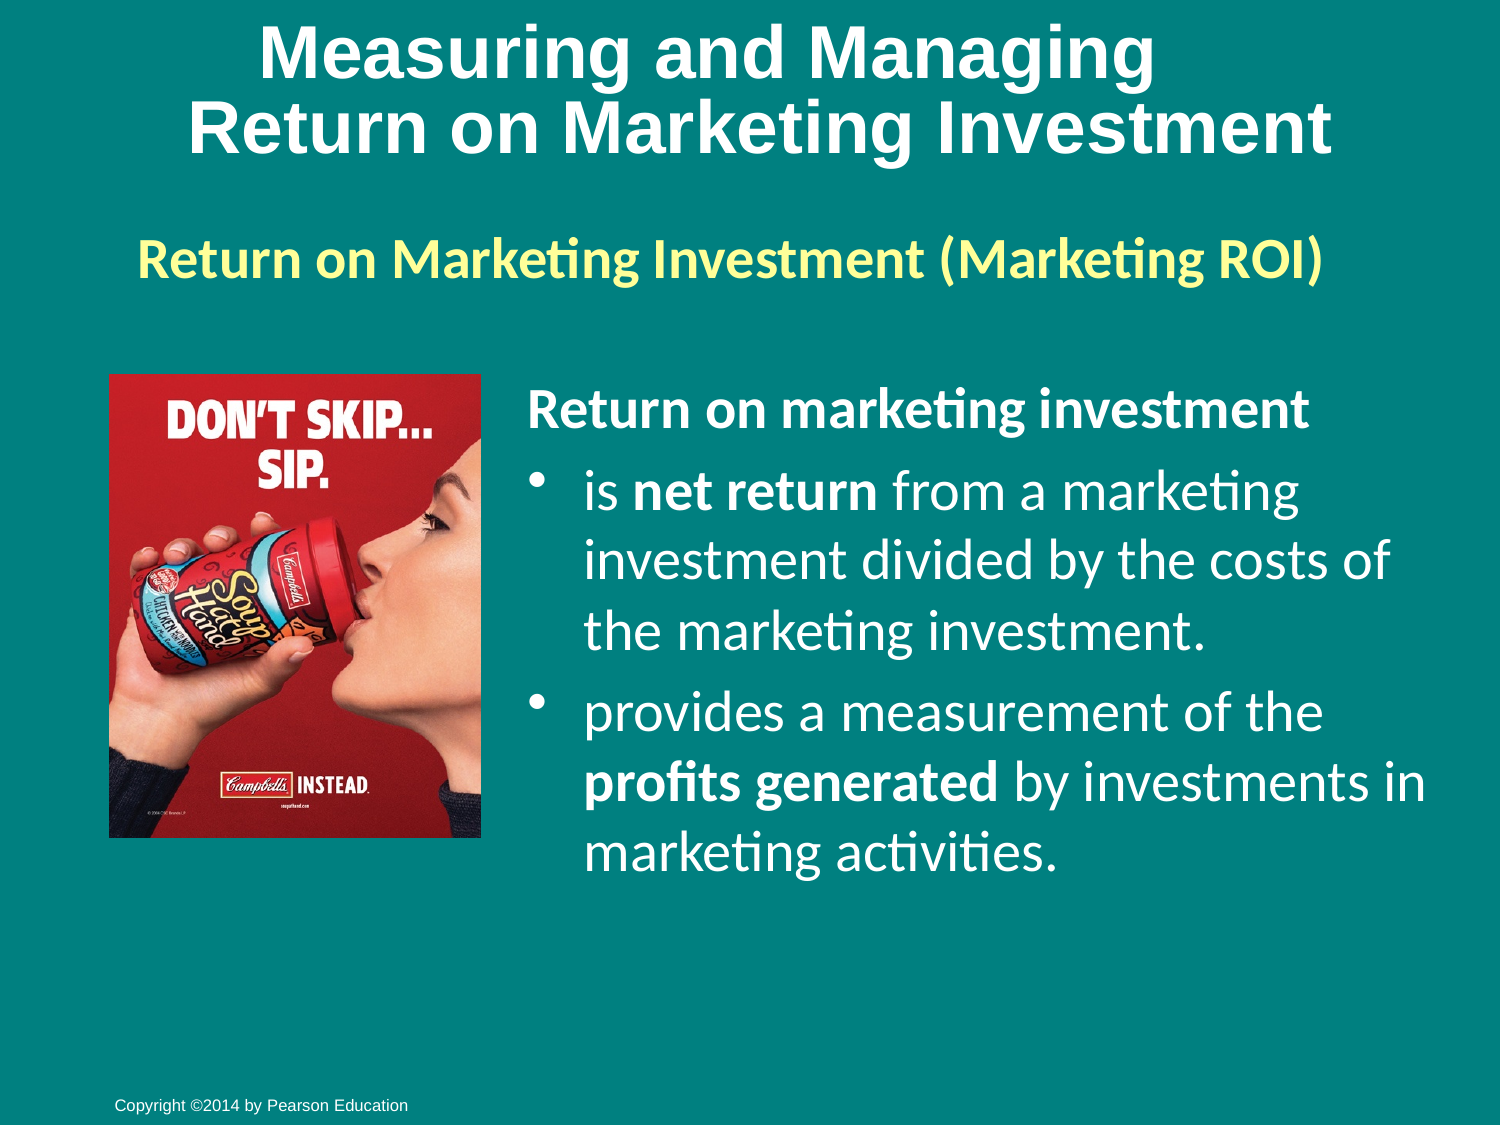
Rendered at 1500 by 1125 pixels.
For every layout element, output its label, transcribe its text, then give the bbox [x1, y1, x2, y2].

text_box Copyright ©2014 by Pearson Education [99, 1087, 850, 1123]
list Return on marketing investment is net return from a marketing investment divided by the costs of the marketing investment. provides a measurement of the profits generated by investments in marketing activities. [512, 362, 1451, 1006]
title Measuring and Managing Return on Marketing Investment [112, 37, 1388, 212]
list Return on Marketing Investment (Marketing ROI) [37, 212, 1426, 276]
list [109, 374, 481, 838]
